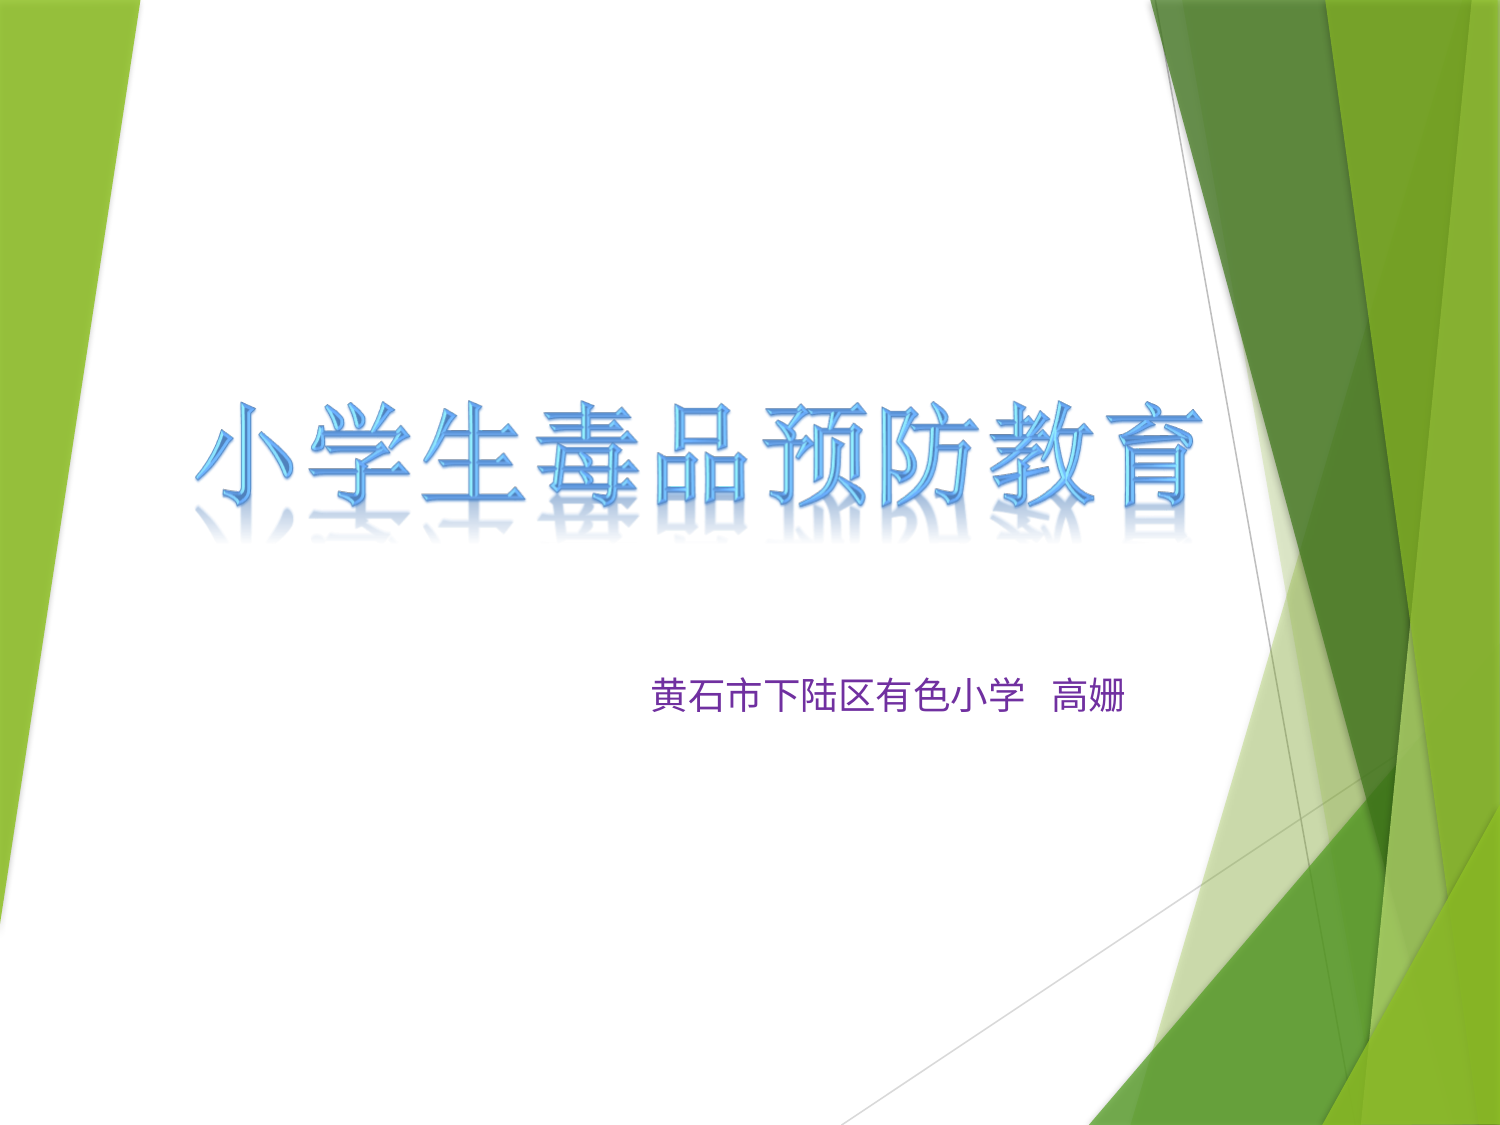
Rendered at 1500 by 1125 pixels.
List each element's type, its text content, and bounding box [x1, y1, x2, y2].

picture [170, 380, 1229, 592]
subtitle 黄石市下陆区有色小学 高姗 [185, 664, 1142, 845]
